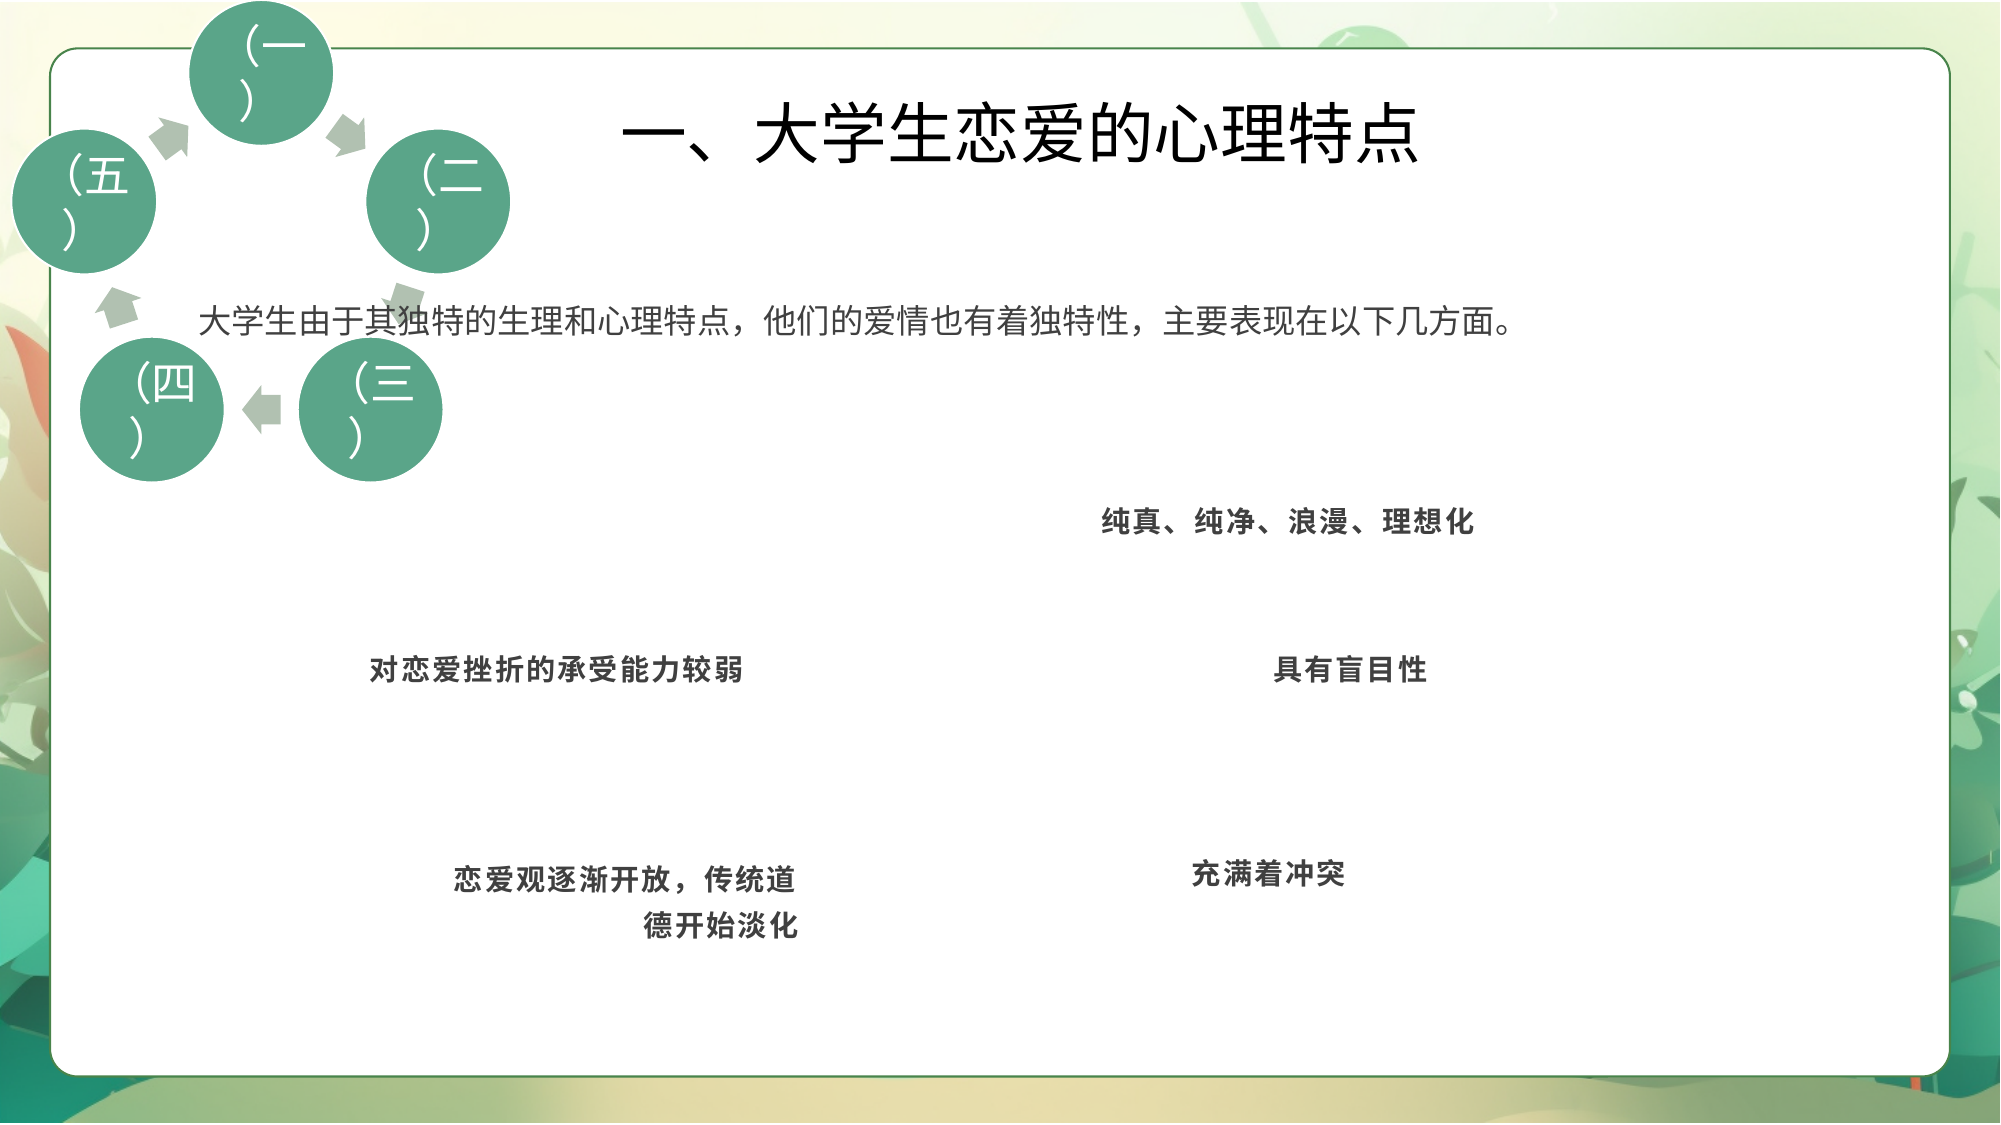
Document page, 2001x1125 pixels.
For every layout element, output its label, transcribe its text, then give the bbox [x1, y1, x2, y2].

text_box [735, 463, 1259, 946]
text_box 对恋爱挫折的承受能力较弱 [324, 633, 735, 694]
text_box 一、大学生恋爱的心理特点 [459, 84, 1583, 180]
text_box 纯真、纯净、浪漫、理想化 [1259, 485, 1554, 546]
text_box 具有盲目性 [1259, 633, 1626, 694]
text_box 恋爱观逐渐开放，传统道德开始淡化 [412, 843, 814, 950]
picture [0, 2, 2000, 1123]
text_box 充满着冲突 [1259, 837, 1623, 898]
text_box 大学生由于其独特的生理和心理特点，他们的爱情也有着独特性，主要表现在以下几方面。 [183, 273, 1840, 348]
